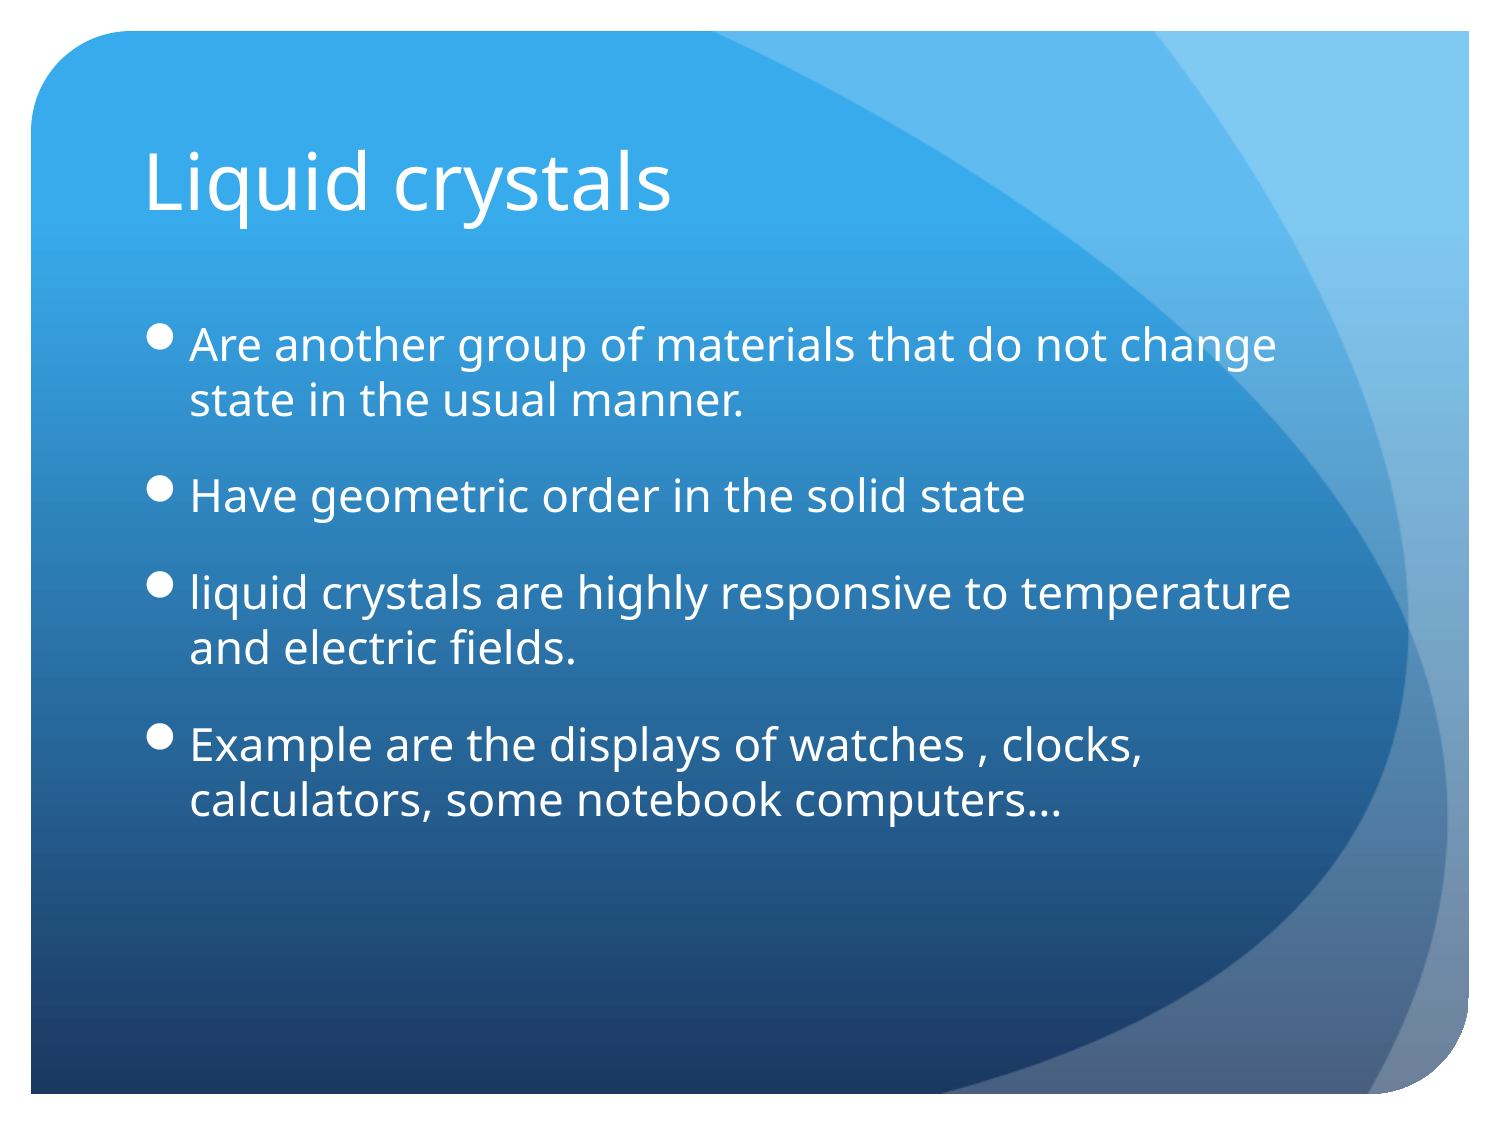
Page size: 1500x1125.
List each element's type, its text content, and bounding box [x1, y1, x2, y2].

list Are another group of materials that do not change state in the usual manner. Have geometric order in the solid state liquid crystals are highly responsive to temperature and electric fields. Example are the displays of watches , clocks, calculators, some notebook computers… [127, 307, 1372, 999]
picture [24, 30, 1473, 1094]
title Liquid crystals [127, 62, 1372, 234]
